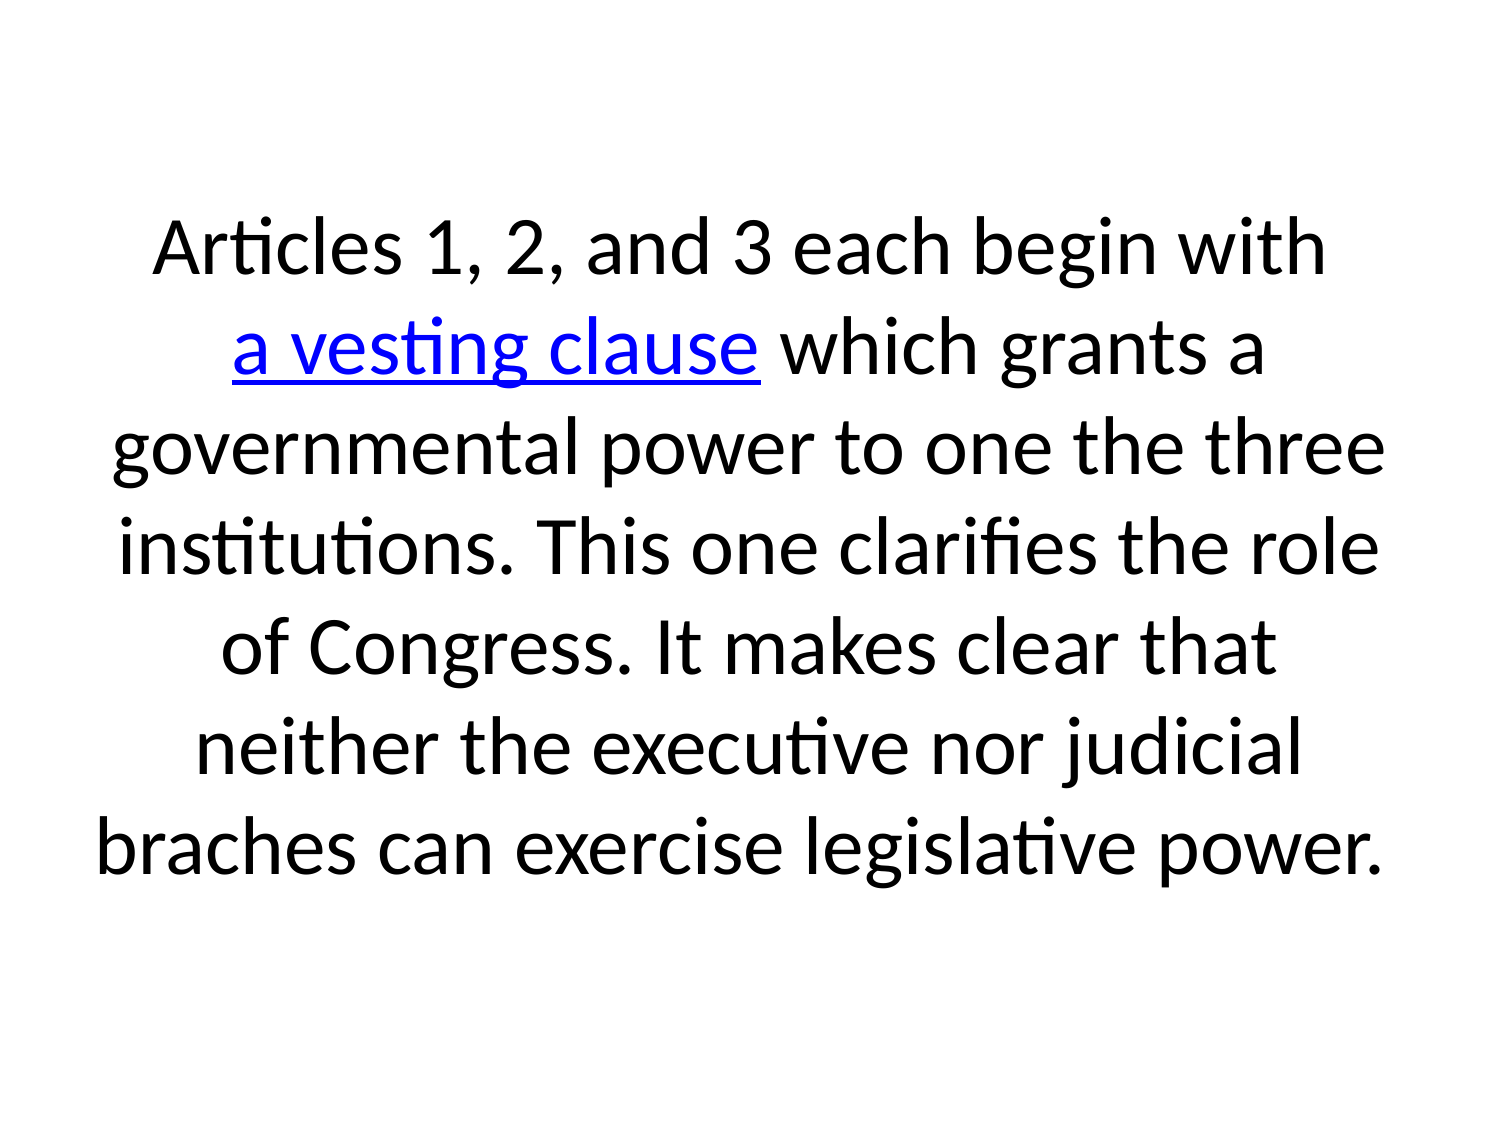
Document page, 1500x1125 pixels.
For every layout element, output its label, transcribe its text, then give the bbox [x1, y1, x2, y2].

title Articles 1, 2, and 3 each begin with a vesting clause which grants a governmental power to one the three institutions. This one clarifies the role of Congress. It makes clear that neither the executive nor judicial braches can exercise legislative power. [74, 44, 1426, 1038]
